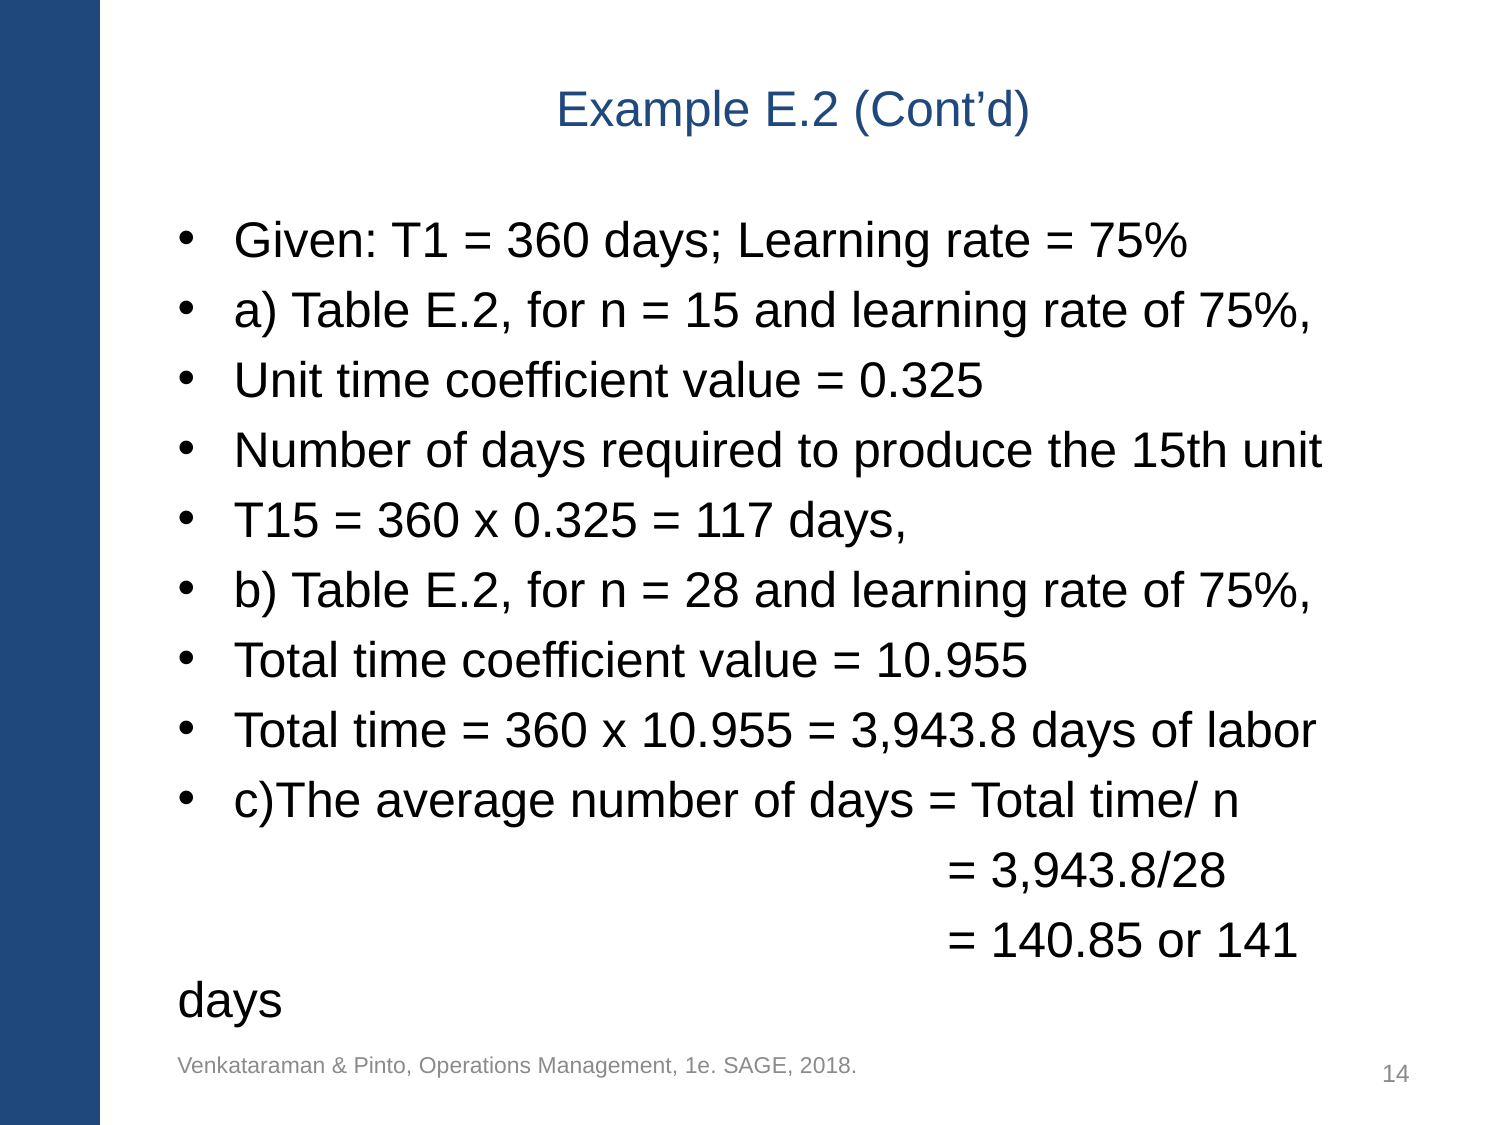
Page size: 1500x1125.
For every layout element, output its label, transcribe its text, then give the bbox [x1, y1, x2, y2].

list Given: T1 = 360 days; Learning rate = 75% a) Table E.2, for n = 15 and learning rate of 75%, Unit time coefficient value = 0.325 Number of days required to produce the 15th unit T15 = 360 x 0.325 = 117 days, b) Table E.2, for n = 28 and learning rate of 75%, Total time coefficient value = 10.955 Total time = 360 x 10.955 = 3,943.8 days of labor c)The average number of days = Total time/ n = 3,943.8/28 = 140.85 or 141 days [162, 200, 1425, 1025]
footer Venkataraman & Pinto, Operations Management, 1e. SAGE, 2018. [162, 1042, 1313, 1103]
title Example E.2 (Cont’d) [162, 12, 1425, 200]
slide_number 14 [1350, 1042, 1425, 1103]
